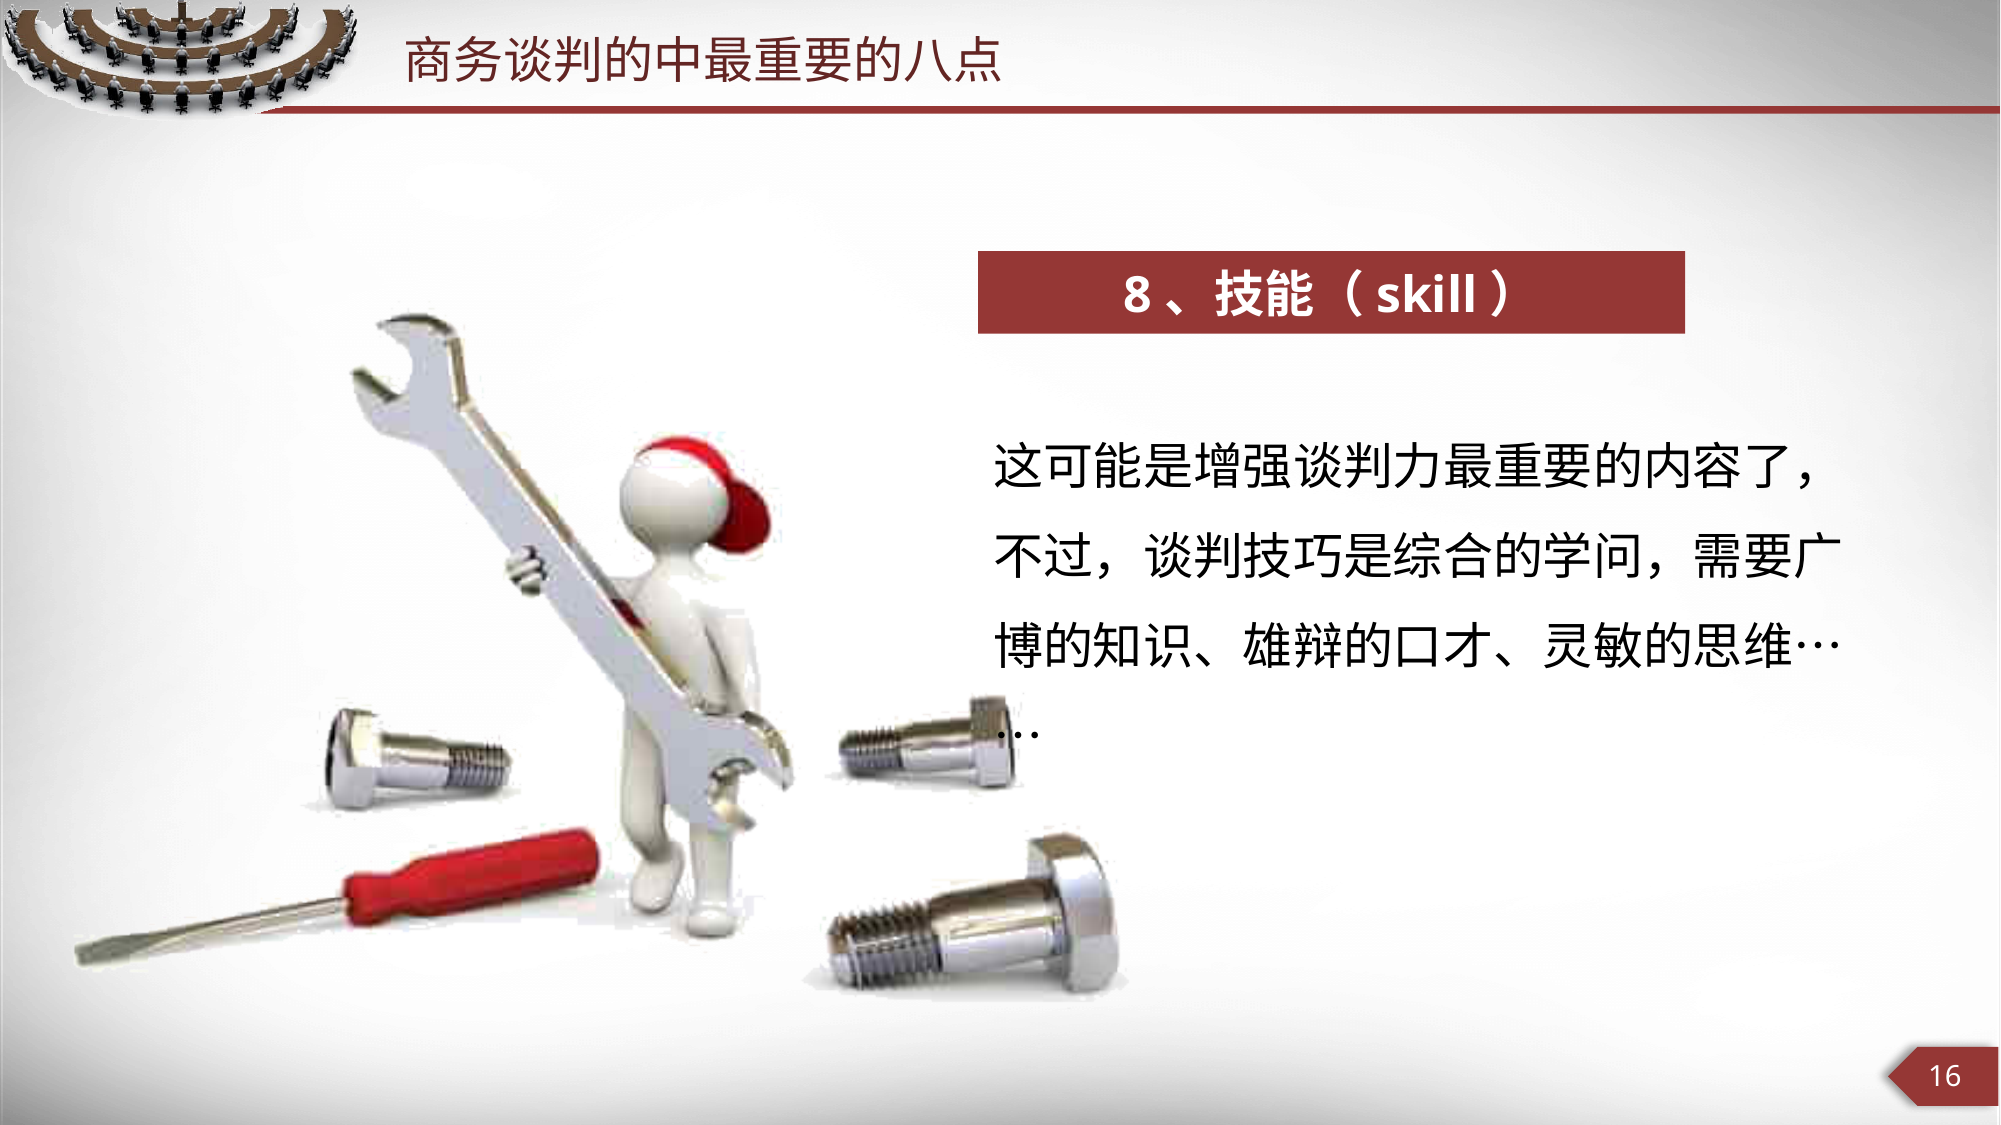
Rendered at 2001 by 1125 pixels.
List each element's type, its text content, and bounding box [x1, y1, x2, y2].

slide_number 16 [1889, 1046, 2000, 1107]
picture [0, 0, 2001, 1125]
text_box 8、技能（skill） [1198, 251, 1686, 334]
list 商务谈判的中最重要的八点 [388, 11, 1074, 107]
text_box 这可能是增强谈判力最重要的内容了，不过，谈判技巧是综合的学问，需要广博的知识、雄辩的口才、灵敏的思维…… [1198, 397, 1875, 929]
